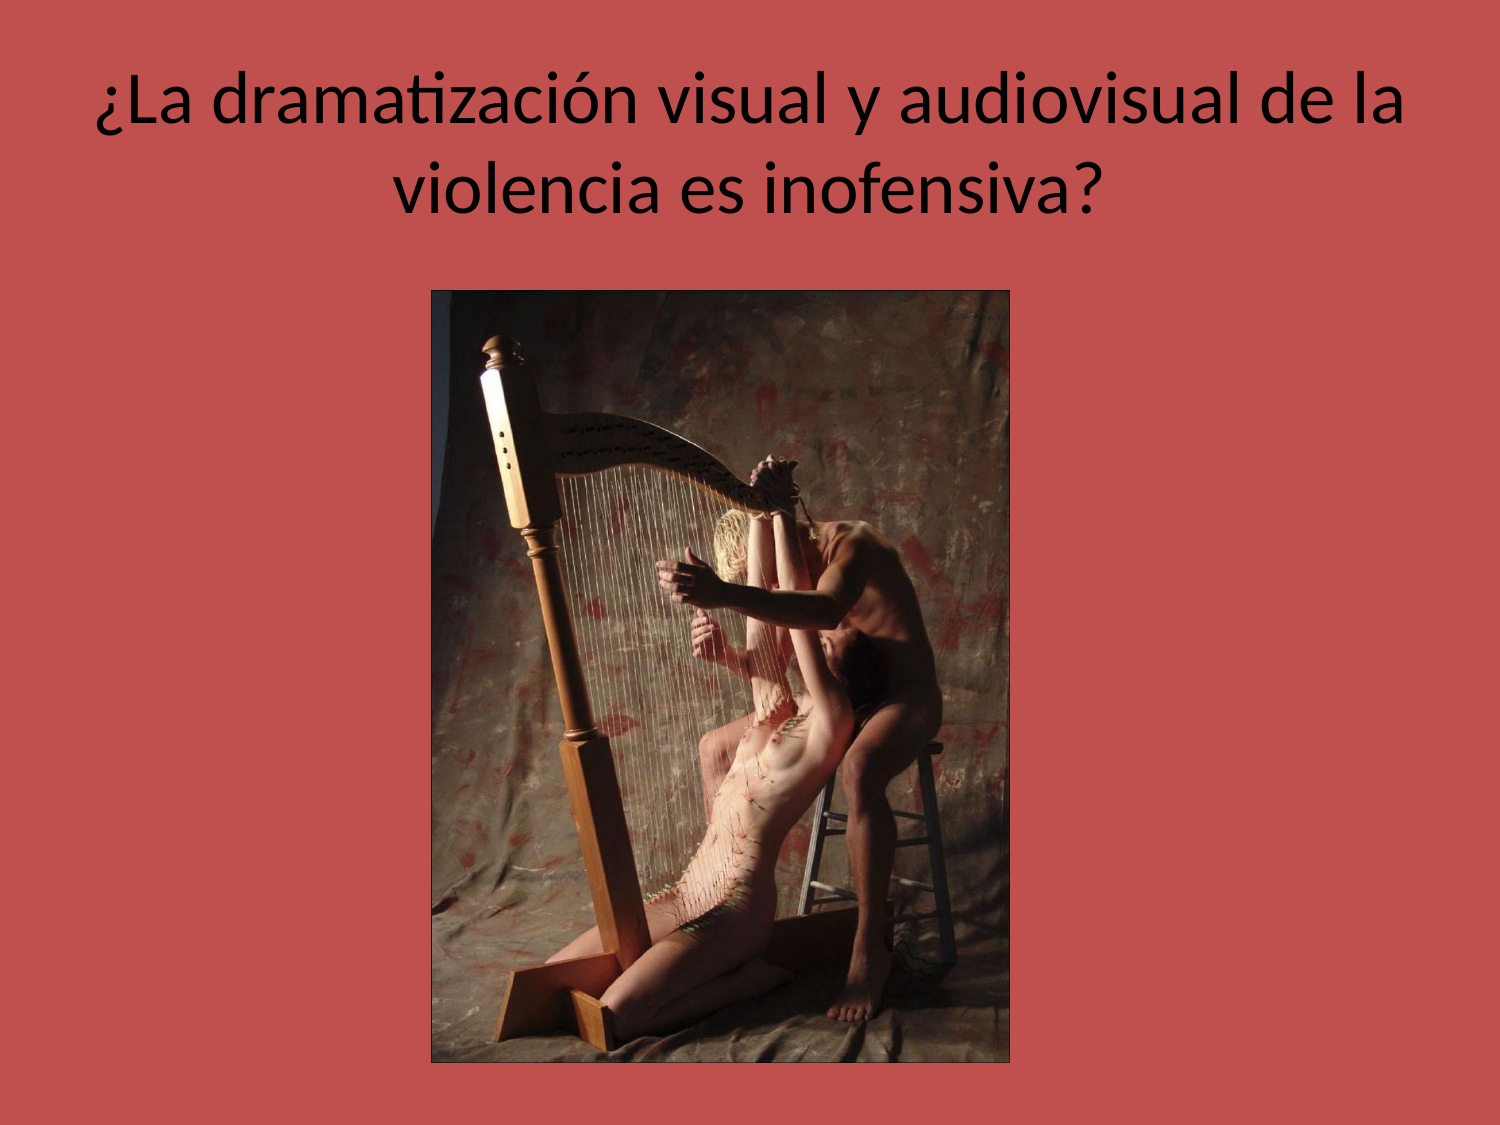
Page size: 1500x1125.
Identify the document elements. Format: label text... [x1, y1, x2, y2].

title ¿La dramatización visual y audiovisual de la violencia es inofensiva? [75, 45, 1425, 233]
picture [430, 290, 1011, 1063]
